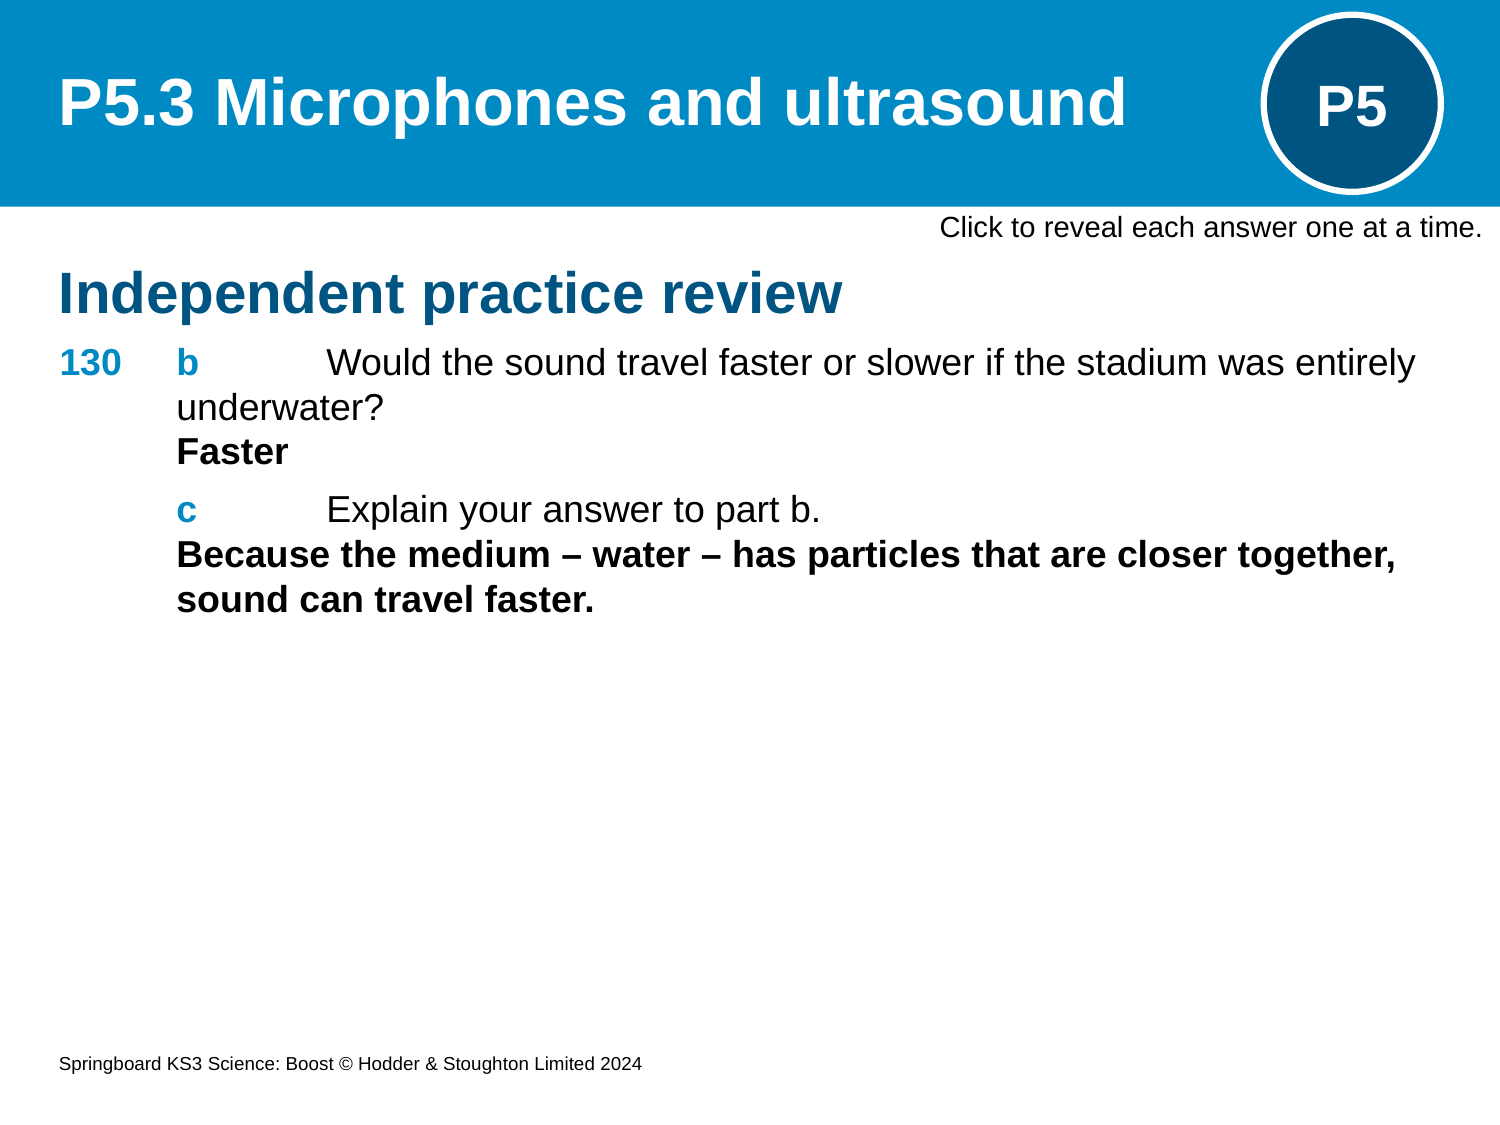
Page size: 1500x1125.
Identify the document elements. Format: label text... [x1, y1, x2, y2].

text_box Click to reveal each answer one at a time. [935, 208, 1489, 244]
picture [1283, 162, 1293, 172]
text_box Independent practice review 130 b Would the sound travel faster or slower if the stadium was entirely underwater? Faster c Explain your answer to part b. Because the medium – water – has particles that are closer together, sound can travel faster. [58, 247, 1441, 1034]
title P5.3 Microphones and ultrasound [59, 0, 1240, 207]
text_box P5 [1262, 13, 1442, 193]
picture [1411, 34, 1421, 44]
footer Springboard KS3 Science: Boost © Hodder & Stoughton Limited 2024 [59, 1034, 680, 1094]
